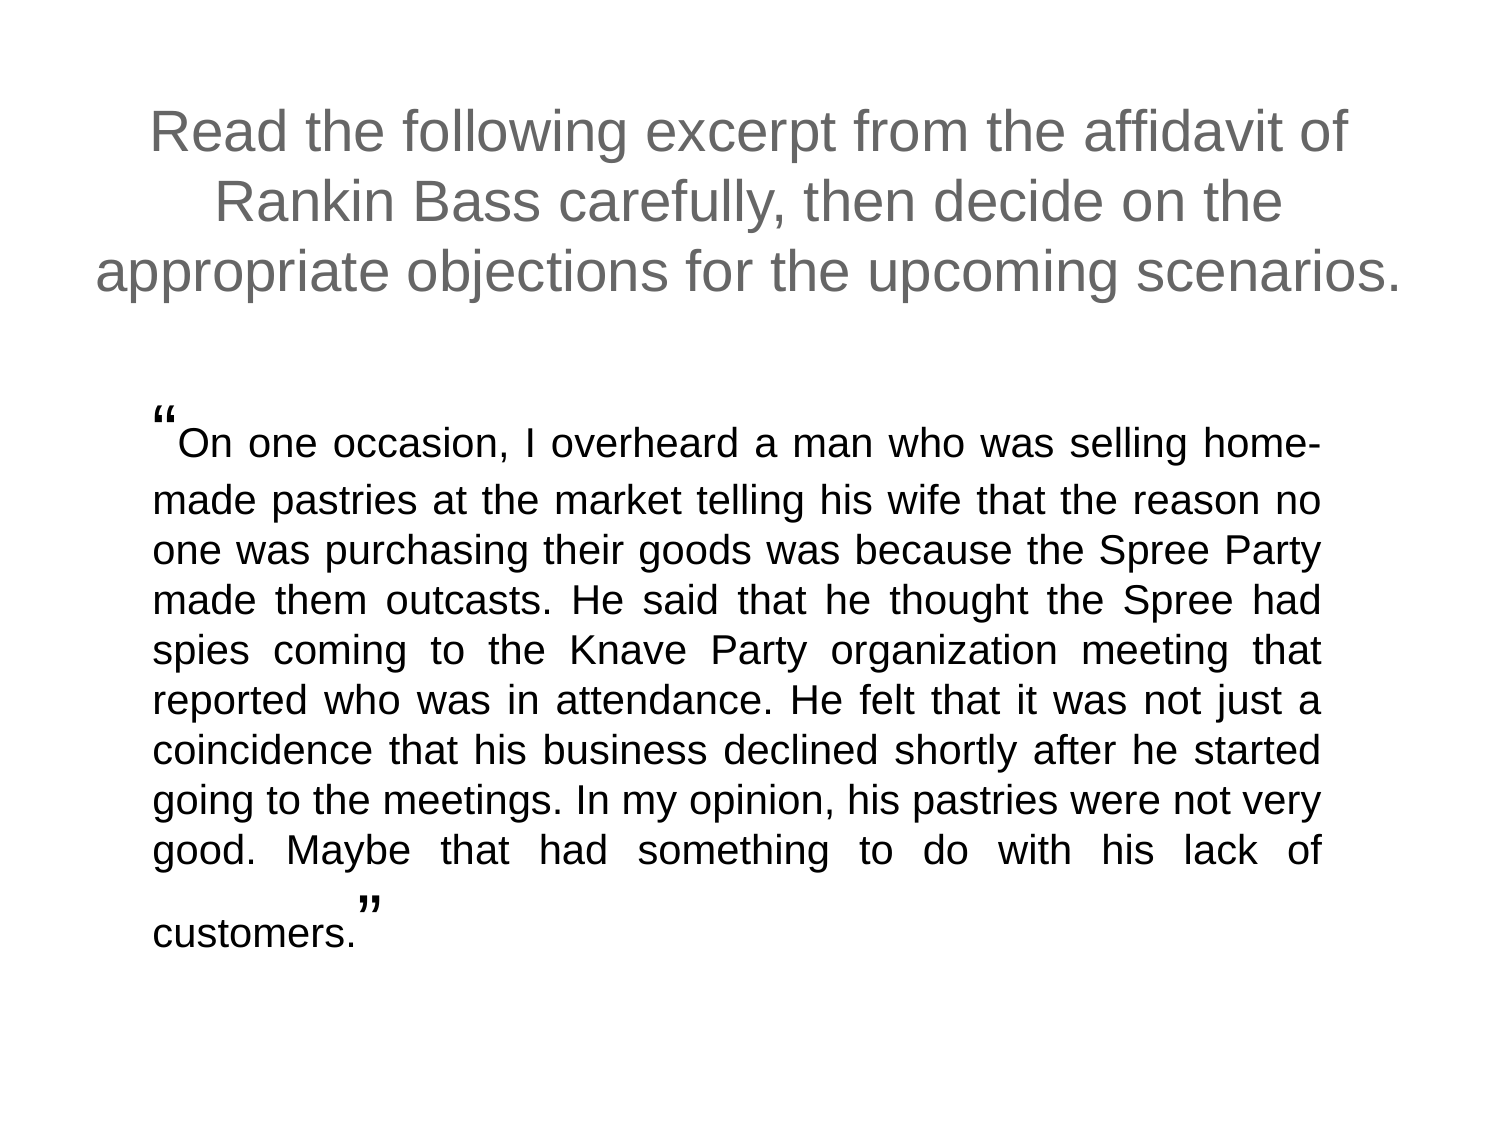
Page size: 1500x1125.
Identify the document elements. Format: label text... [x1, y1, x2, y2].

list “On one occasion, I overheard a man who was selling home-made pastries at the market telling his wife that the reason no one was purchasing their goods was because the Spree Party made them outcasts. He said that he thought the Spree had spies coming to the Knave Party organization meeting that reported who was in attendance. He felt that it was not just a coincidence that his business declined shortly after he started going to the meetings. In my opinion, his pastries were not very good. Maybe that had something to do with his lack of customers.” [137, 375, 1338, 1095]
title Read the following excerpt from the affidavit of Rankin Bass carefully, then decide on the appropriate objections for the upcoming scenarios. [75, 115, 1425, 303]
